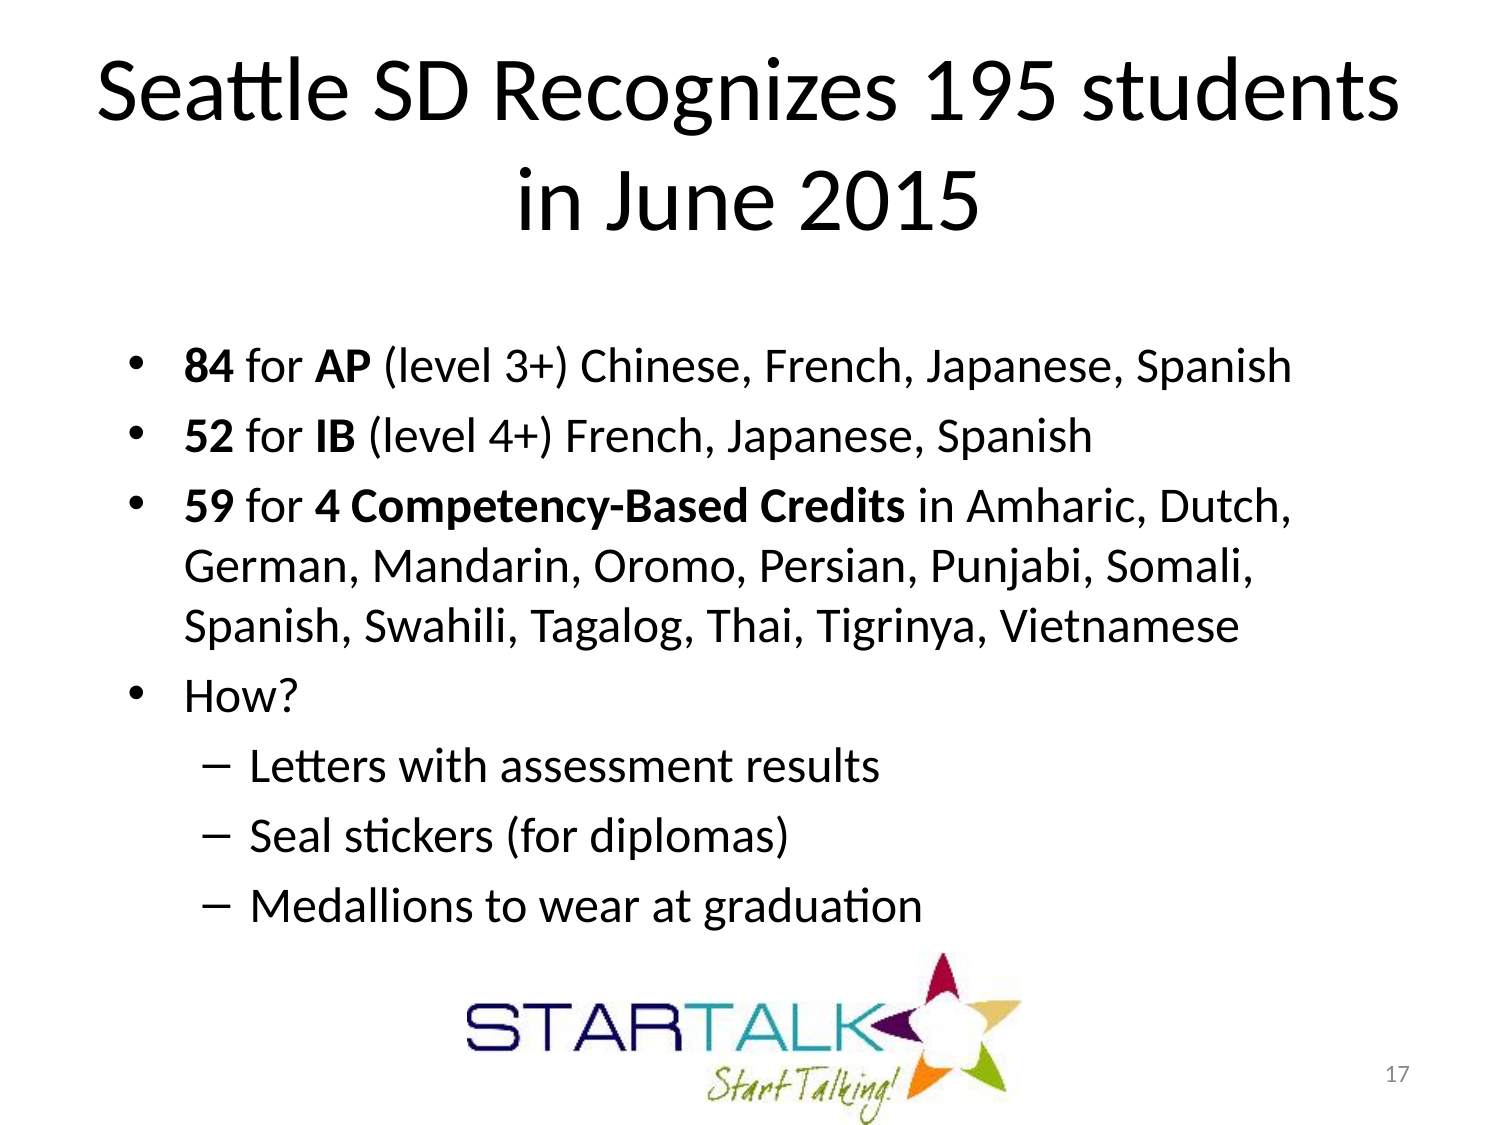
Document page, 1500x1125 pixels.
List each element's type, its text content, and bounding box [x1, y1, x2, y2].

title Seattle SD Recognizes 195 students in June 2015 [75, 45, 1425, 233]
picture [467, 1038, 1022, 1125]
slide_number 17 [1074, 1042, 1425, 1103]
list 84 for AP (level 3+) Chinese, French, Japanese, Spanish 52 for IB (level 4+) French, Japanese, Spanish 59 for 4 Competency-Based Credits in Amharic, Dutch, German, Mandarin, Oromo, Persian, Punjabi, Somali, Spanish, Swahili, Tagalog, Thai, Tigrinya, Vietnamese How? Letters with assessment results Seal stickers (for diplomas) Medallions to wear at graduation [112, 324, 1425, 1038]
